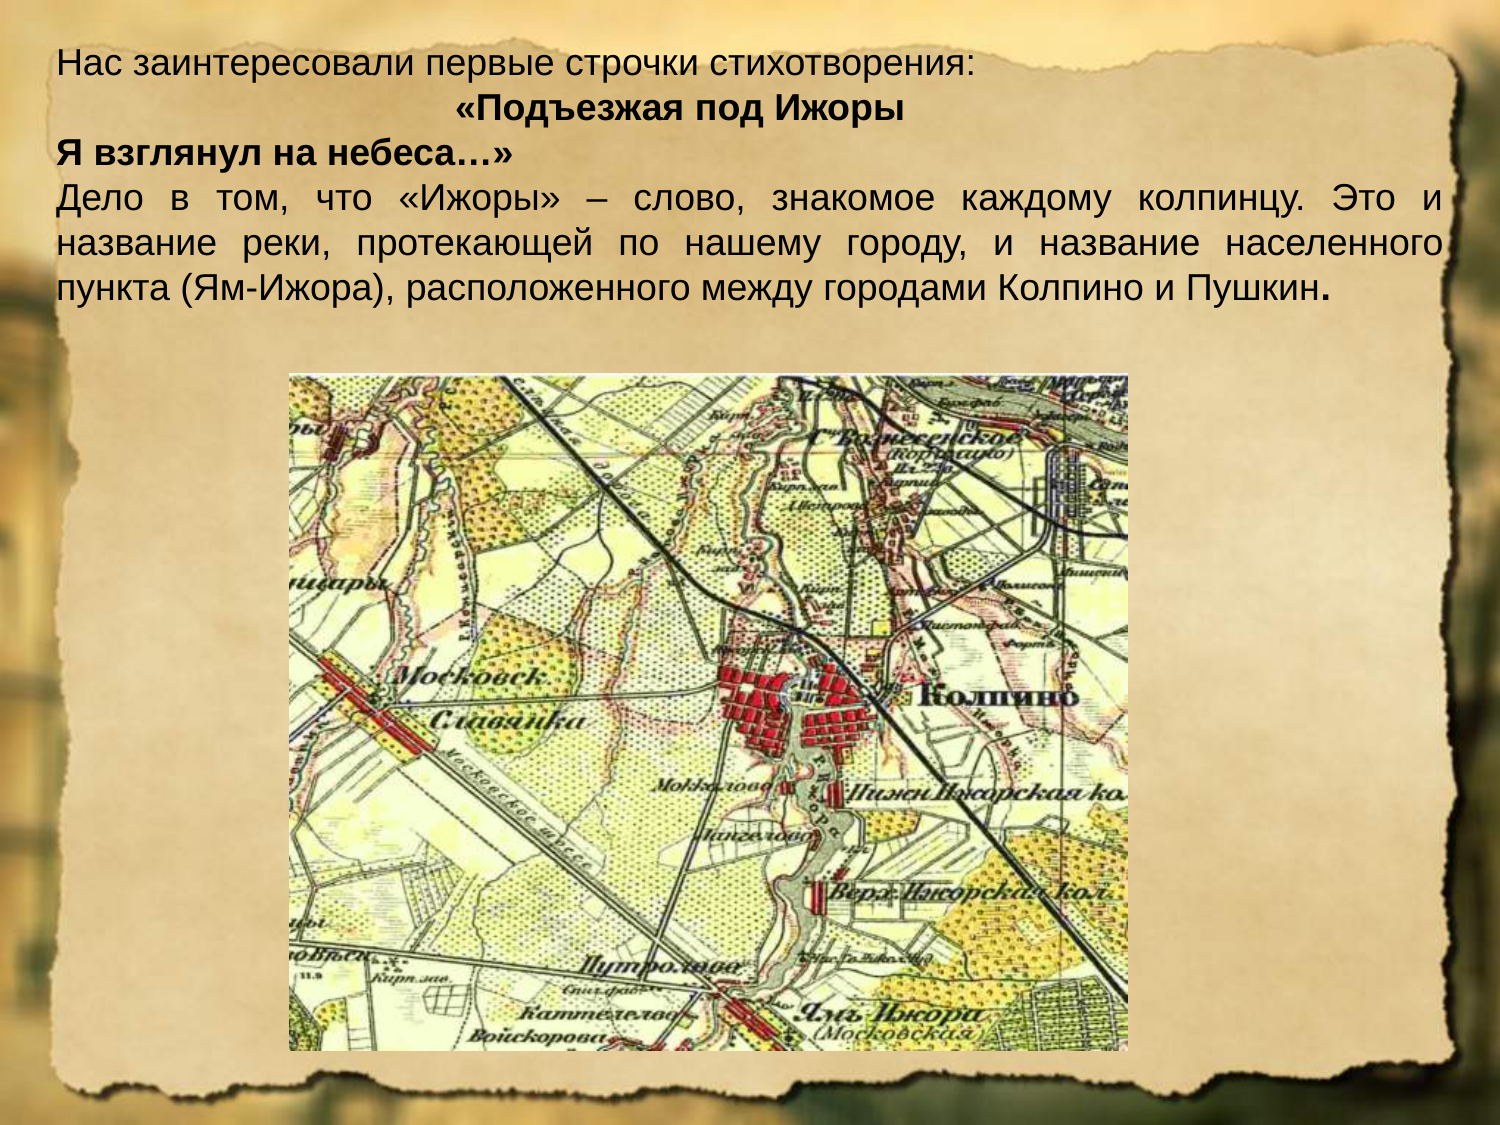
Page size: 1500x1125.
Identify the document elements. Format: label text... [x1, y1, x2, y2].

picture [0, 0, 1500, 1125]
text_box Нас заинтересовали первые строчки стихотворения: «Подъезжая под Ижоры Я взглянул на небеса…» Дело в том, что «Ижоры» – слово, знакомое каждому колпинцу. Это и название реки, протекающей по нашему городу, и название населенного пункта (Ям-Ижора), расположенного между городами Колпино и Пушкин. [41, 30, 1459, 351]
